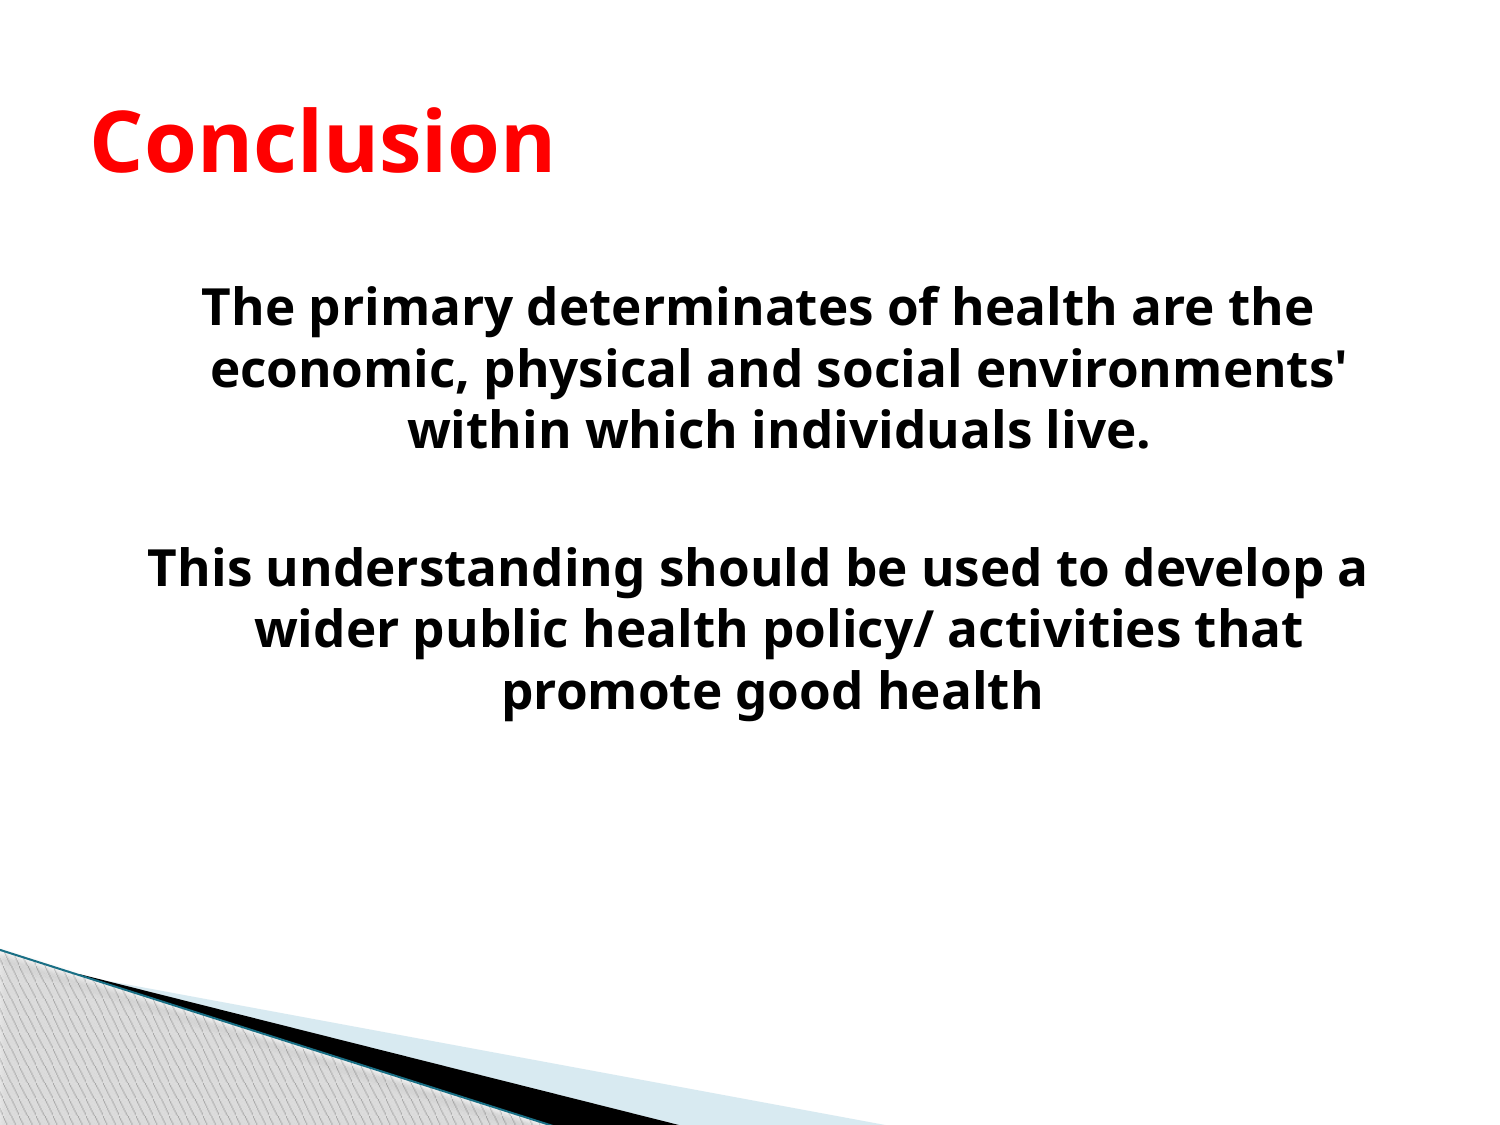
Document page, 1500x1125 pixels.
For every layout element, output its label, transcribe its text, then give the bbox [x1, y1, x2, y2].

list The primary determinates of health are the economic, physical and social environments' within which individuals live. This understanding should be used to develop a wider public health policy/ activities that promote good health [75, 267, 1425, 728]
title Conclusion [75, 45, 1425, 233]
